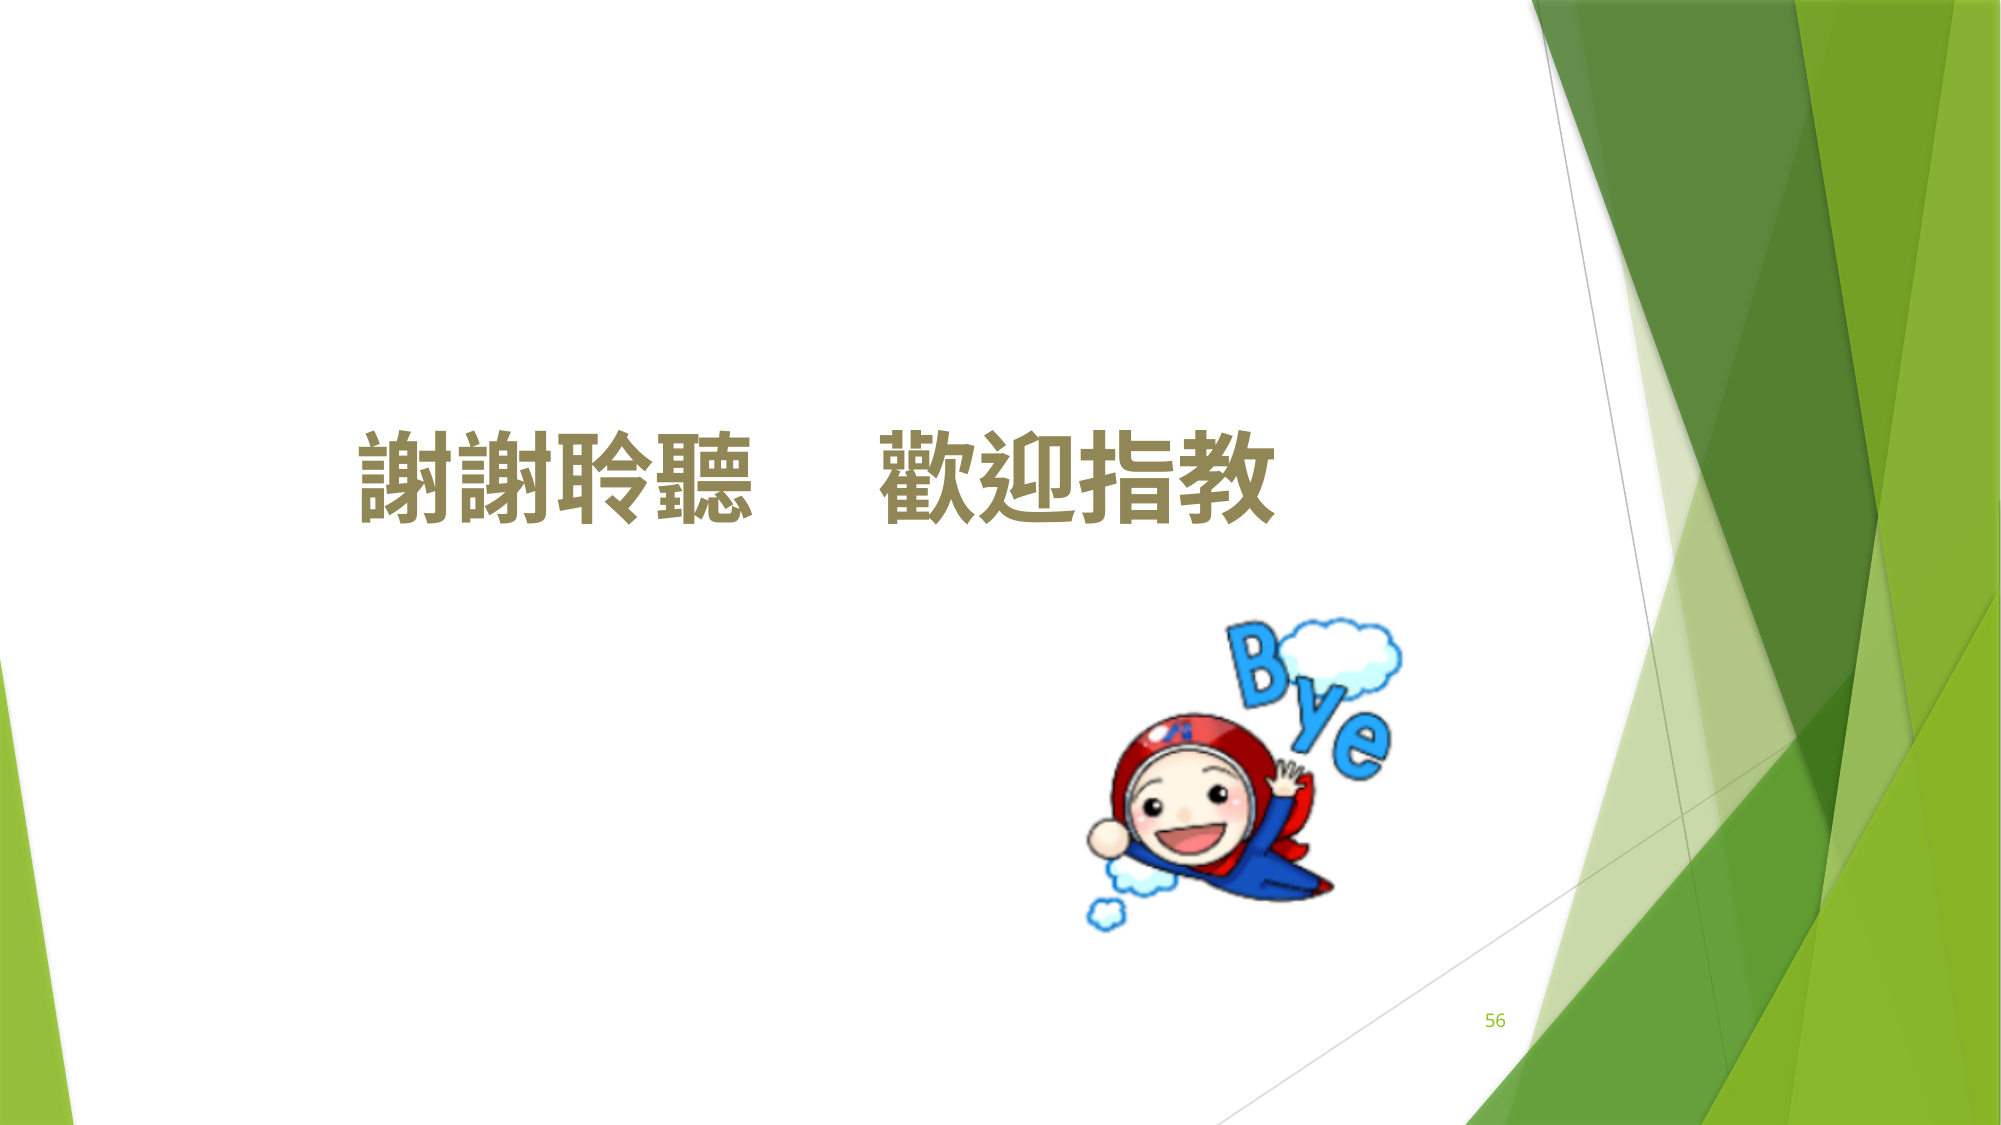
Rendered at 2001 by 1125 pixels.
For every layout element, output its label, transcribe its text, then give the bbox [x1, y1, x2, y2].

slide_number 56 [1409, 991, 1522, 1051]
title 謝謝聆聽 歡迎指教 [111, 407, 1522, 625]
picture [1049, 584, 1437, 963]
